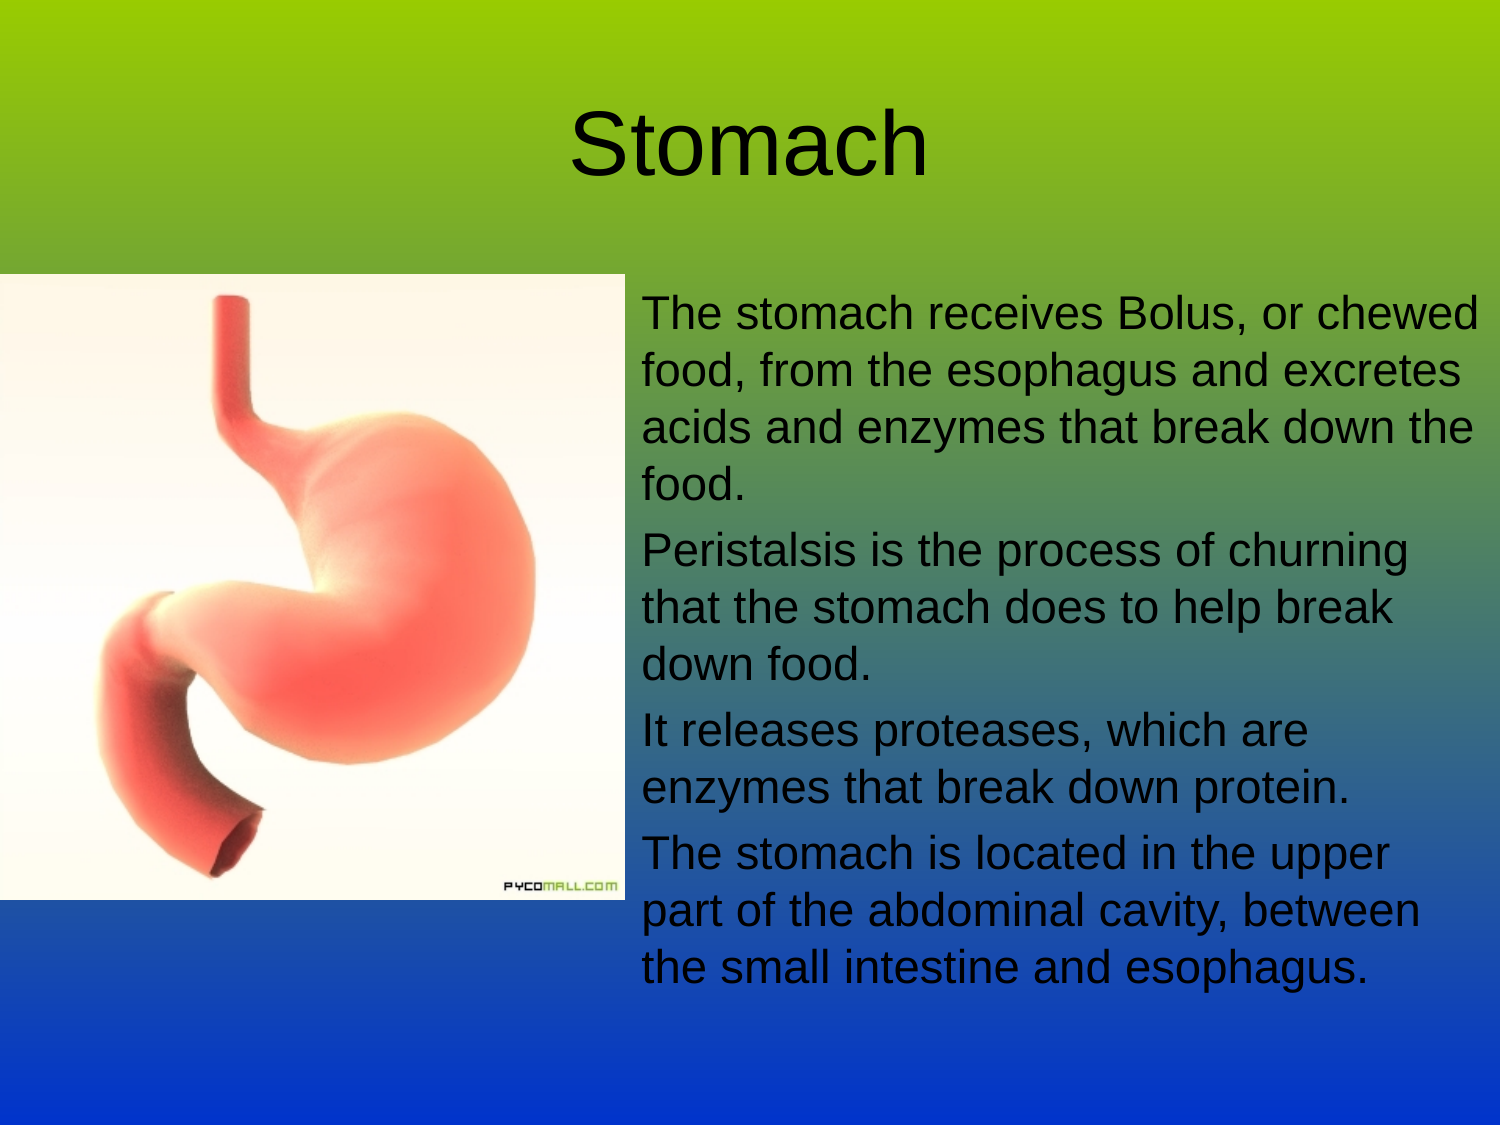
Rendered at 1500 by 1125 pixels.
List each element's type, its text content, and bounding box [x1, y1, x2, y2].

picture [0, 274, 626, 901]
title Stomach [74, 44, 1426, 233]
list The stomach receives Bolus, or chewed food, from the esophagus and excretes acids and enzymes that break down the food. Peristalsis is the process of churning that the stomach does to help break down food. It releases proteases, which are enzymes that break down protein. The stomach is located in the upper part of the abdominal cavity, between the small intestine and esophagus. [574, 274, 1500, 1018]
